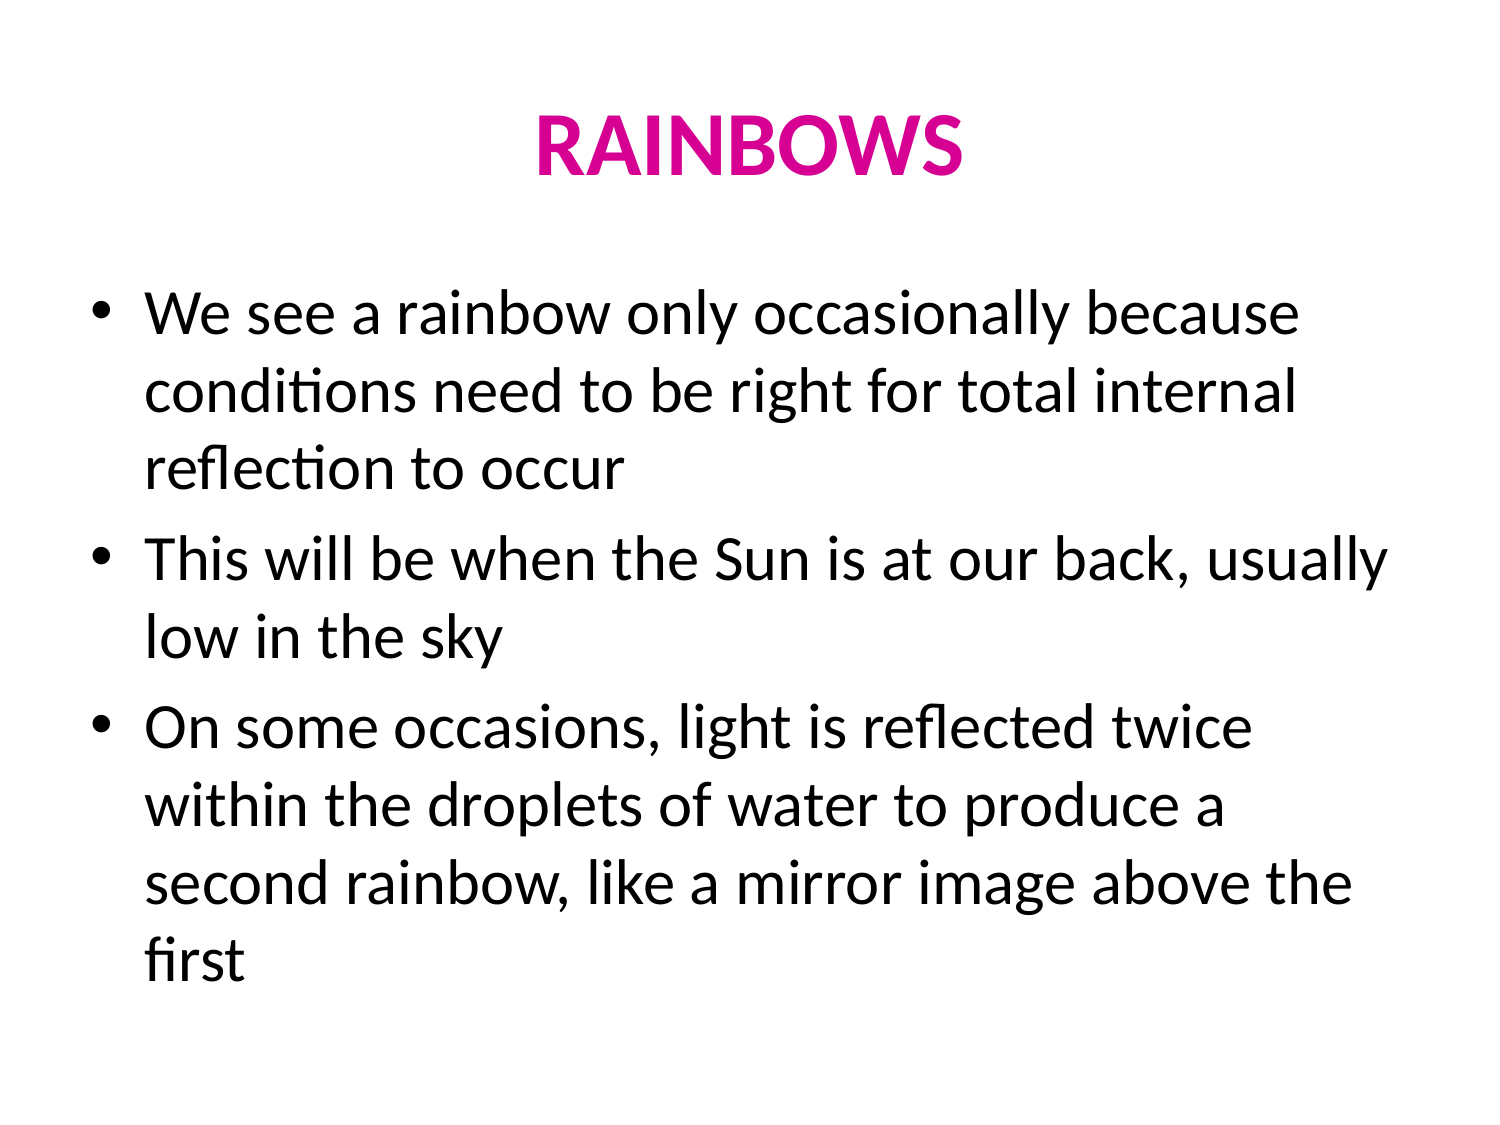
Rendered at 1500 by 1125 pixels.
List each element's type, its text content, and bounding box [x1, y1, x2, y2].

title RAINBOWS [75, 45, 1425, 233]
list We see a rainbow only occasionally because conditions need to be right for total internal reflection to occur This will be when the Sun is at our back, usually low in the sky On some occasions, light is reflected twice within the droplets of water to produce a second rainbow, like a mirror image above the first [75, 262, 1425, 1005]
